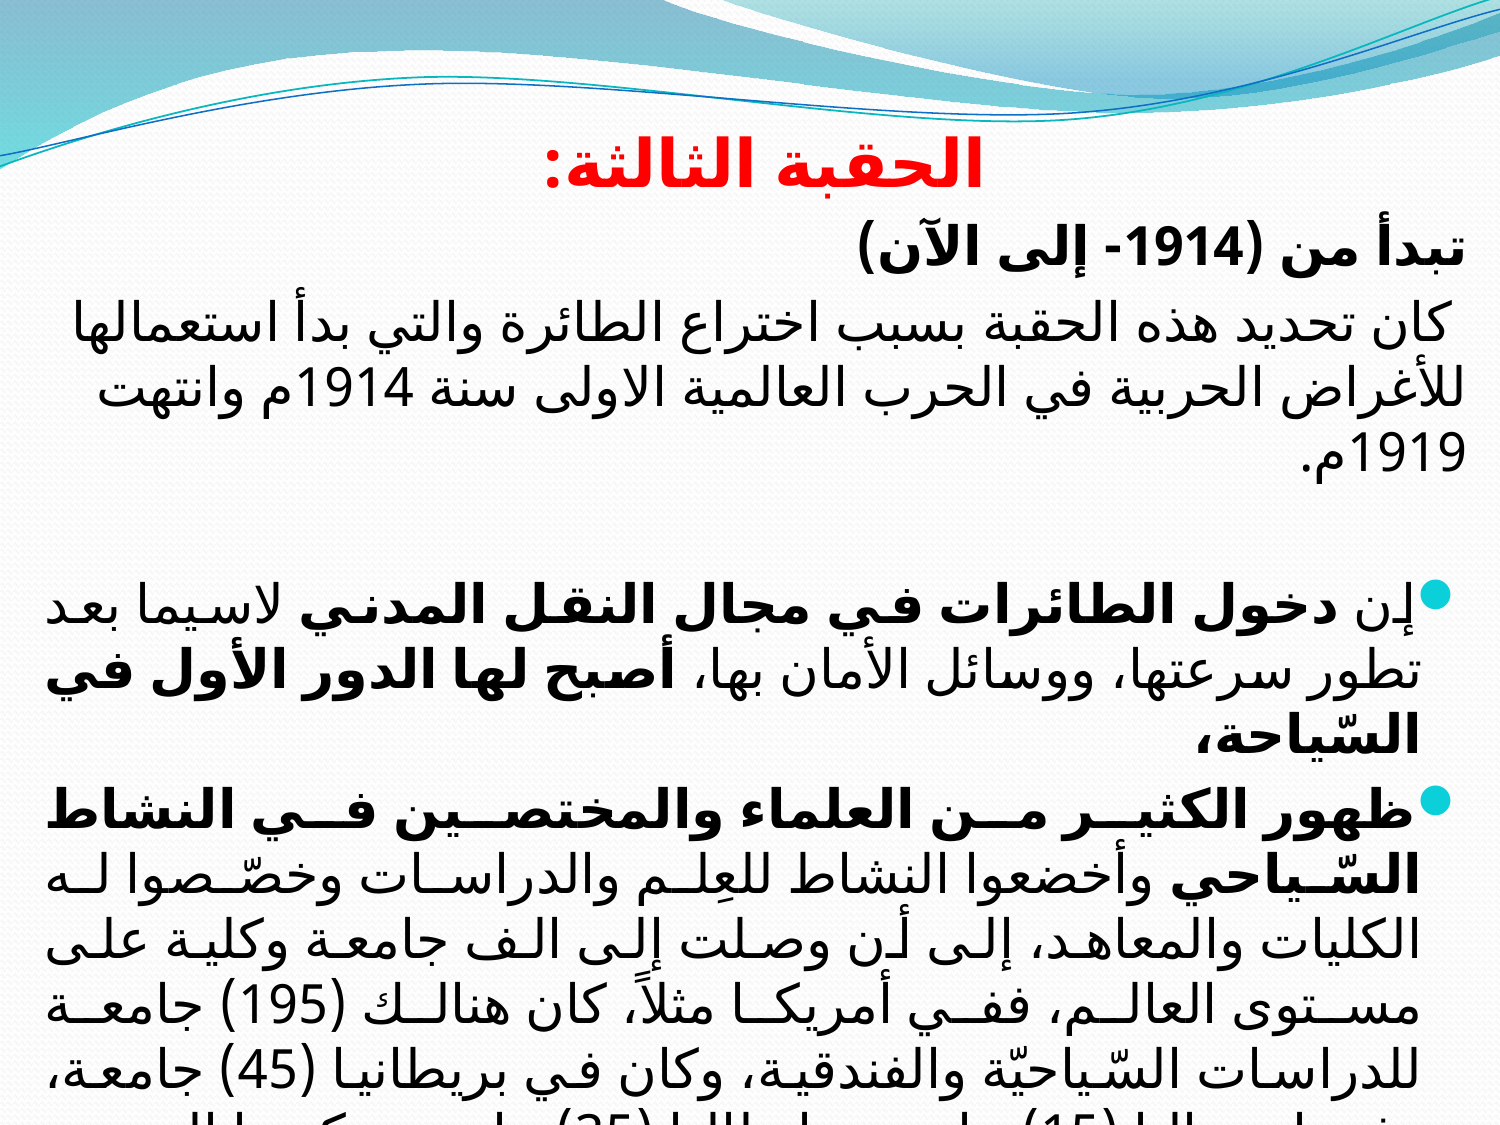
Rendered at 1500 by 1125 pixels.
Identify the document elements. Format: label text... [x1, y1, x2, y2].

list الحقبة الثالثة: تبدأ من (1914- إلى الآن) كان تحديد هذه الحقبة بسبب اختراع الطائرة والتي بدأ استعمالها للأغراض الحربية في الحرب العالمية الاولى سنة 1914م وانتهت 1919م. إن دخول الطائرات في مجال النقل المدني لاسيما بعد تطور سرعتها، ووسائل الأمان بها، أصبح لها الدور الأول في السّياحة، ظهور الكثير من العلماء والمختصين في النشاط السّياحي وأخضعوا النشاط للعِلم والدراسات وخصّصوا له الكليات والمعاهد، إلى أن وصلت إلى الف جامعة وكلية على مستوى العالم، ففي أمريكا مثلاً، كان هنالك (195) جامعة للدراسات السّياحيّة والفندقية، وكان في بريطانيا (45) جامعة، وفي استراليا (15) جامعة، وإيطاليا (35) جامعة، وكوريا الجنوبية (57) جامعة، بالإضافة إلى مراكز التدريب التي لا حصر لها. [29, 113, 1483, 1106]
